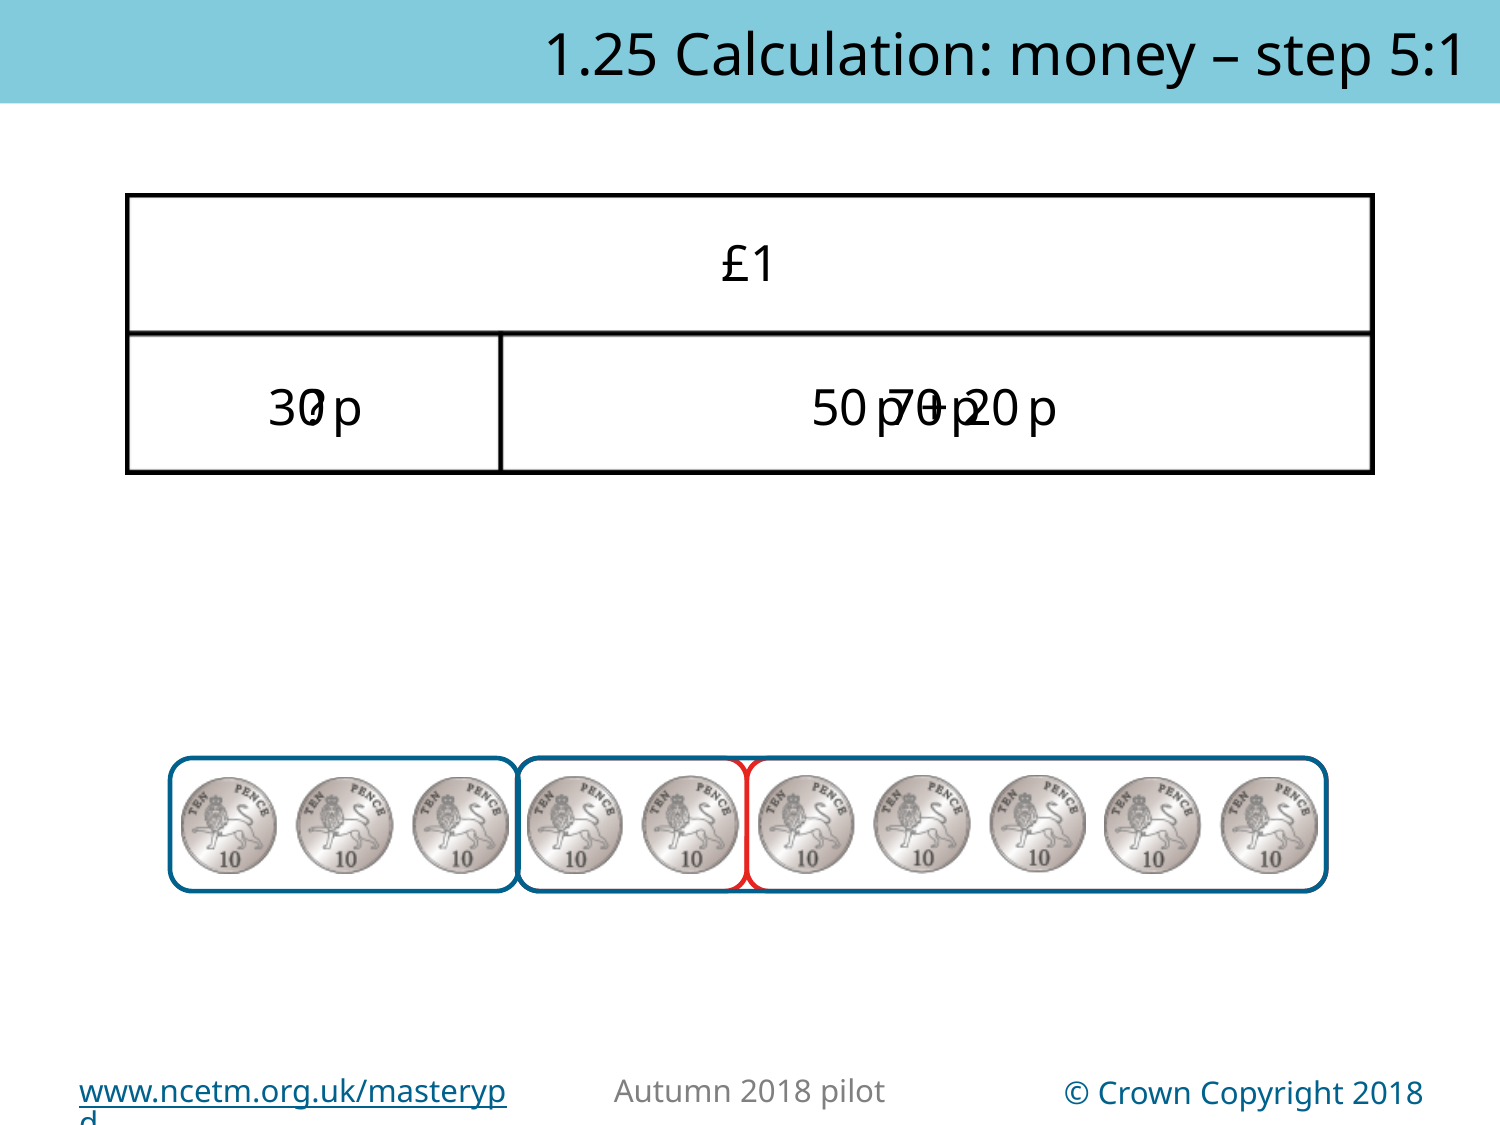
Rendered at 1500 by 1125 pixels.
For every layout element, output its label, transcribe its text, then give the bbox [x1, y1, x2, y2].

text_box [169, 757, 518, 892]
picture [125, 193, 1375, 475]
text_box [518, 757, 1327, 892]
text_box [180, 775, 1318, 874]
list 1.25 Calculation: money – step 5:1 [0, 0, 1500, 104]
